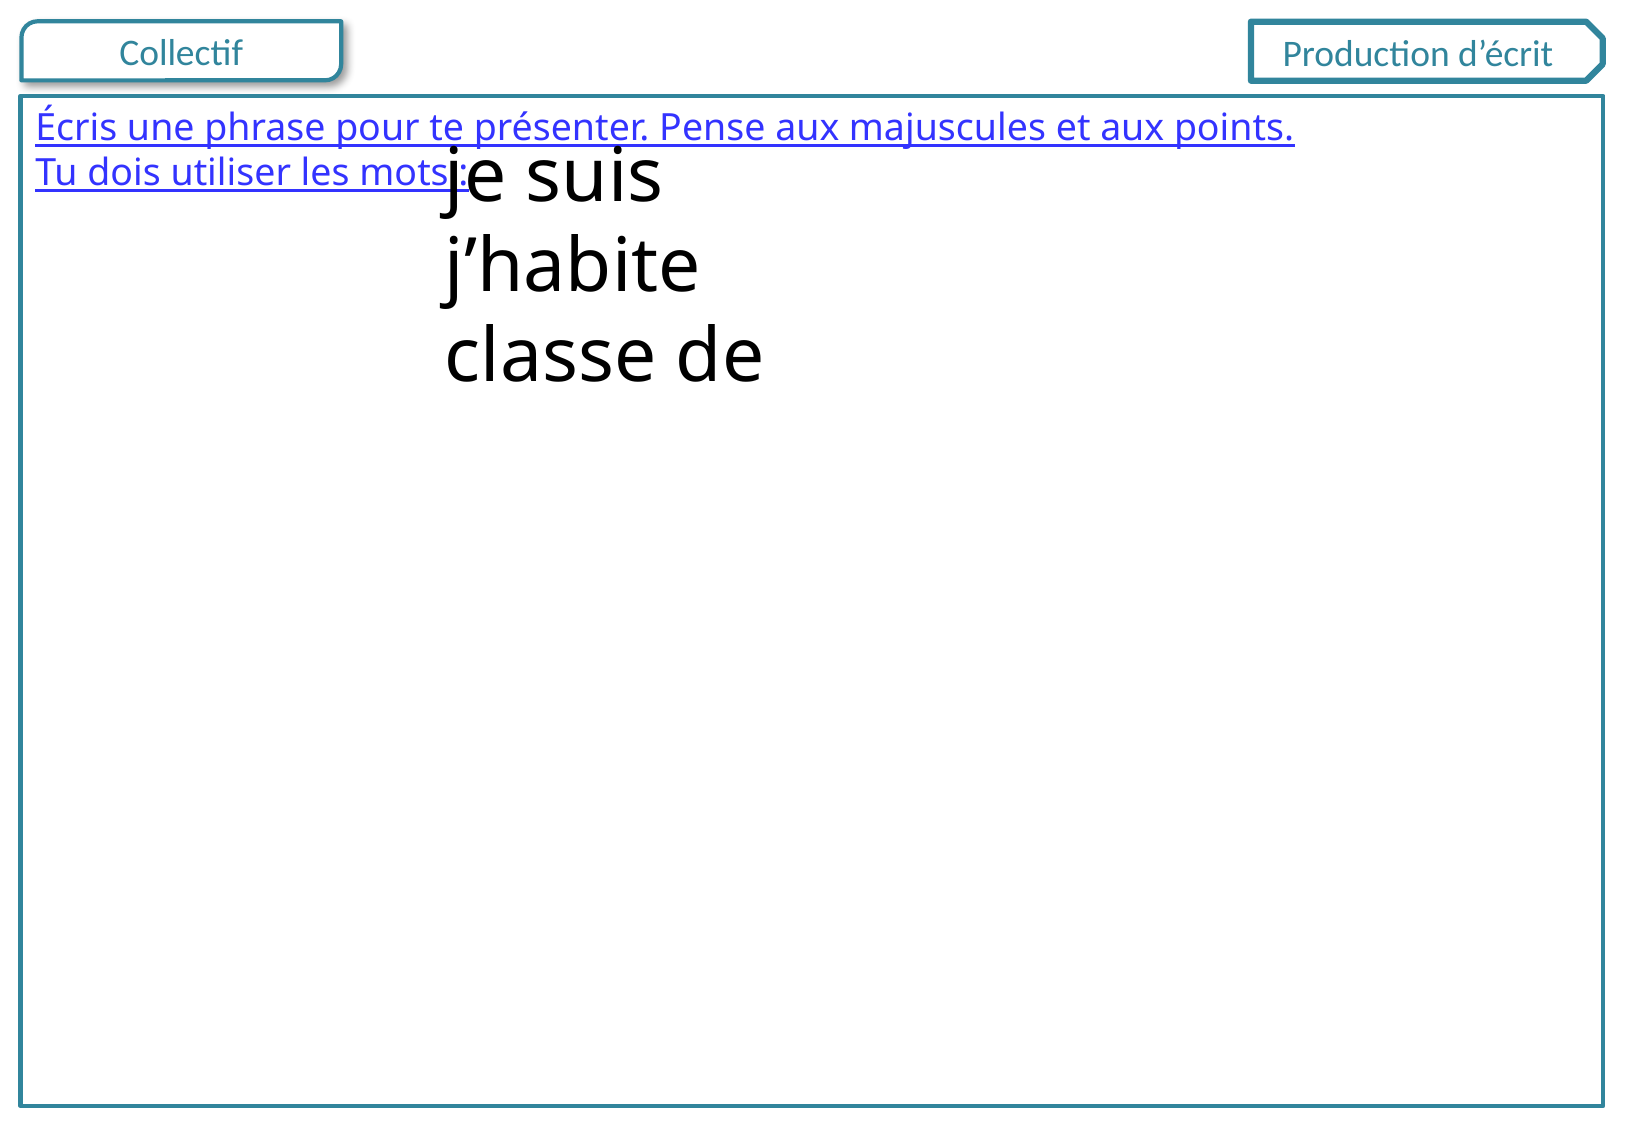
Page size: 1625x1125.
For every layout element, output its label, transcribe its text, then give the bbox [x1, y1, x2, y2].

list Production d’écrit [1251, 21, 1585, 81]
list je suis j’habite classe de [430, 118, 1604, 1041]
list Écris une phrase pour te présenter. Pense aux majuscules et aux points. Tu dois utiliser les mots : [18, 94, 1605, 1108]
